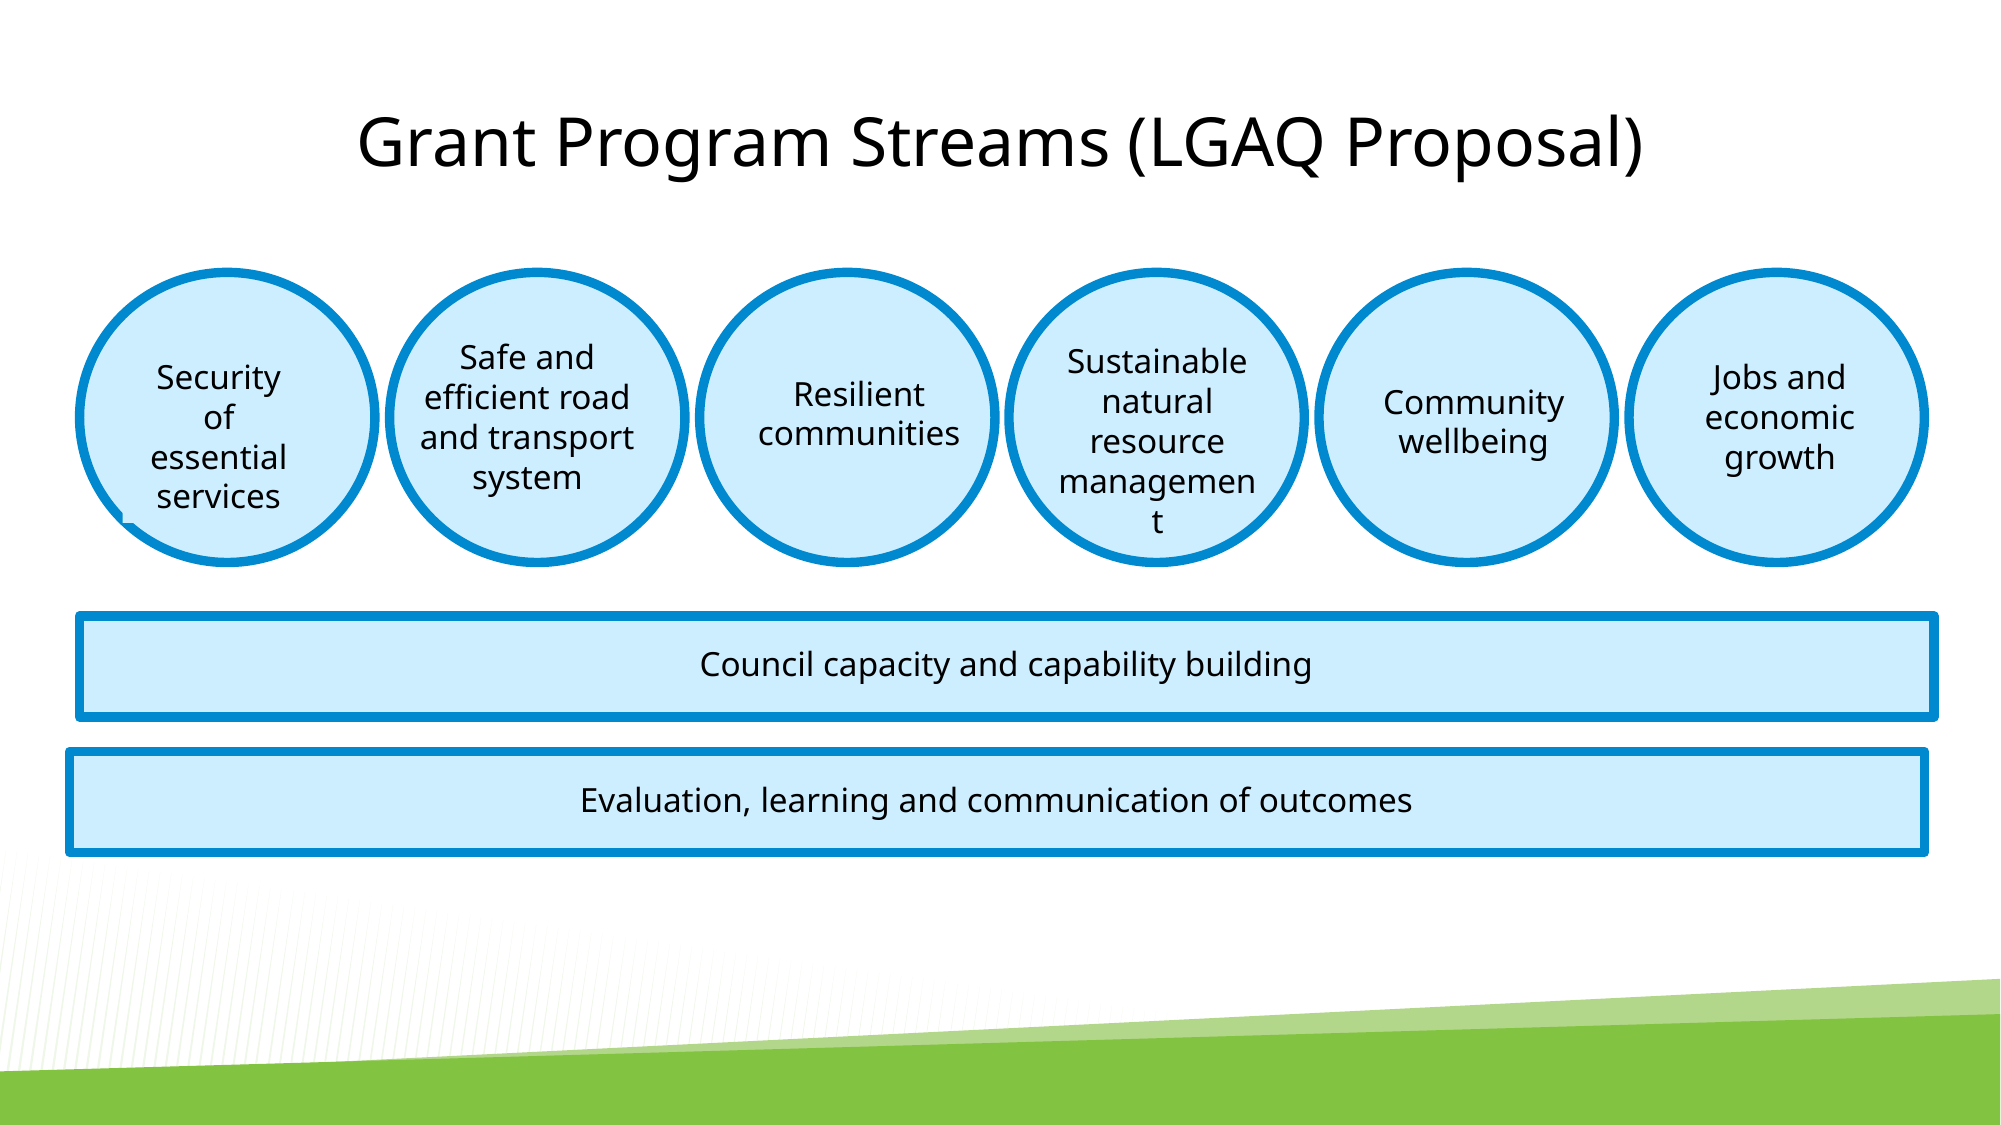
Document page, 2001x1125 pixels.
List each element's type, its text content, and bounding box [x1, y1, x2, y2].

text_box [79, 615, 1935, 718]
title Grant Program Streams (LGAQ Proposal) [175, 99, 1826, 185]
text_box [69, 751, 1925, 853]
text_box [79, 272, 1925, 563]
